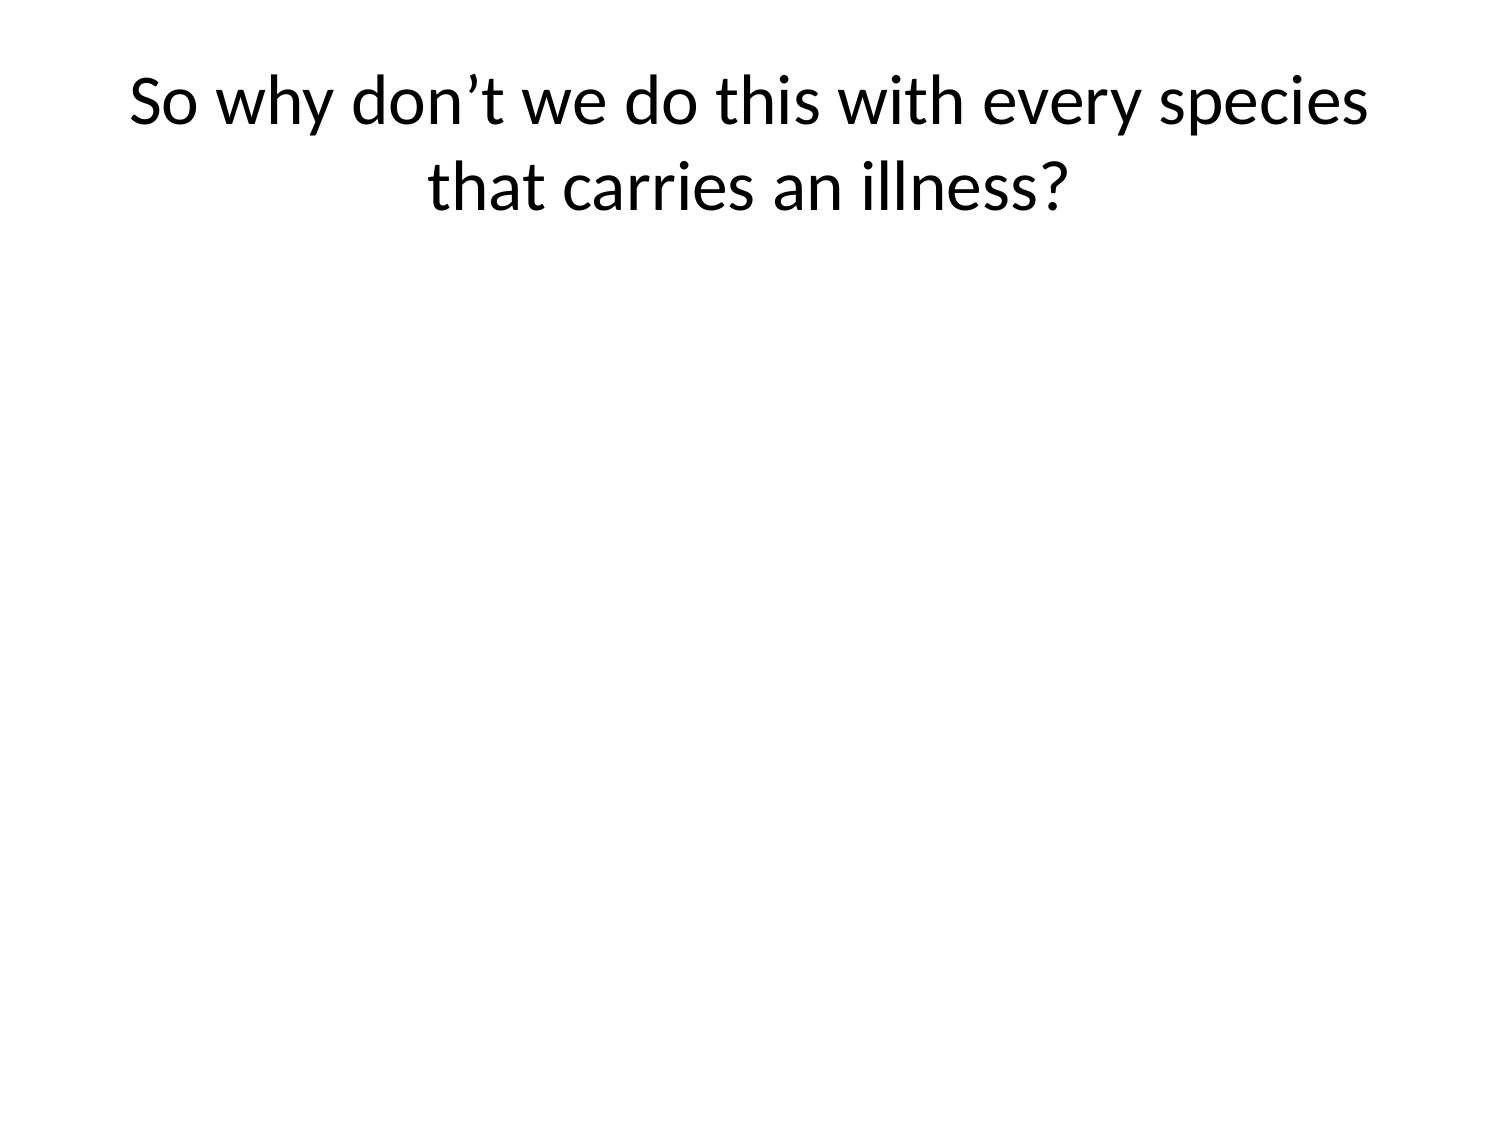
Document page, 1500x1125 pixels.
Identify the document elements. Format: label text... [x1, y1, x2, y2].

title So why don’t we do this with every species that carries an illness? [75, 45, 1425, 233]
